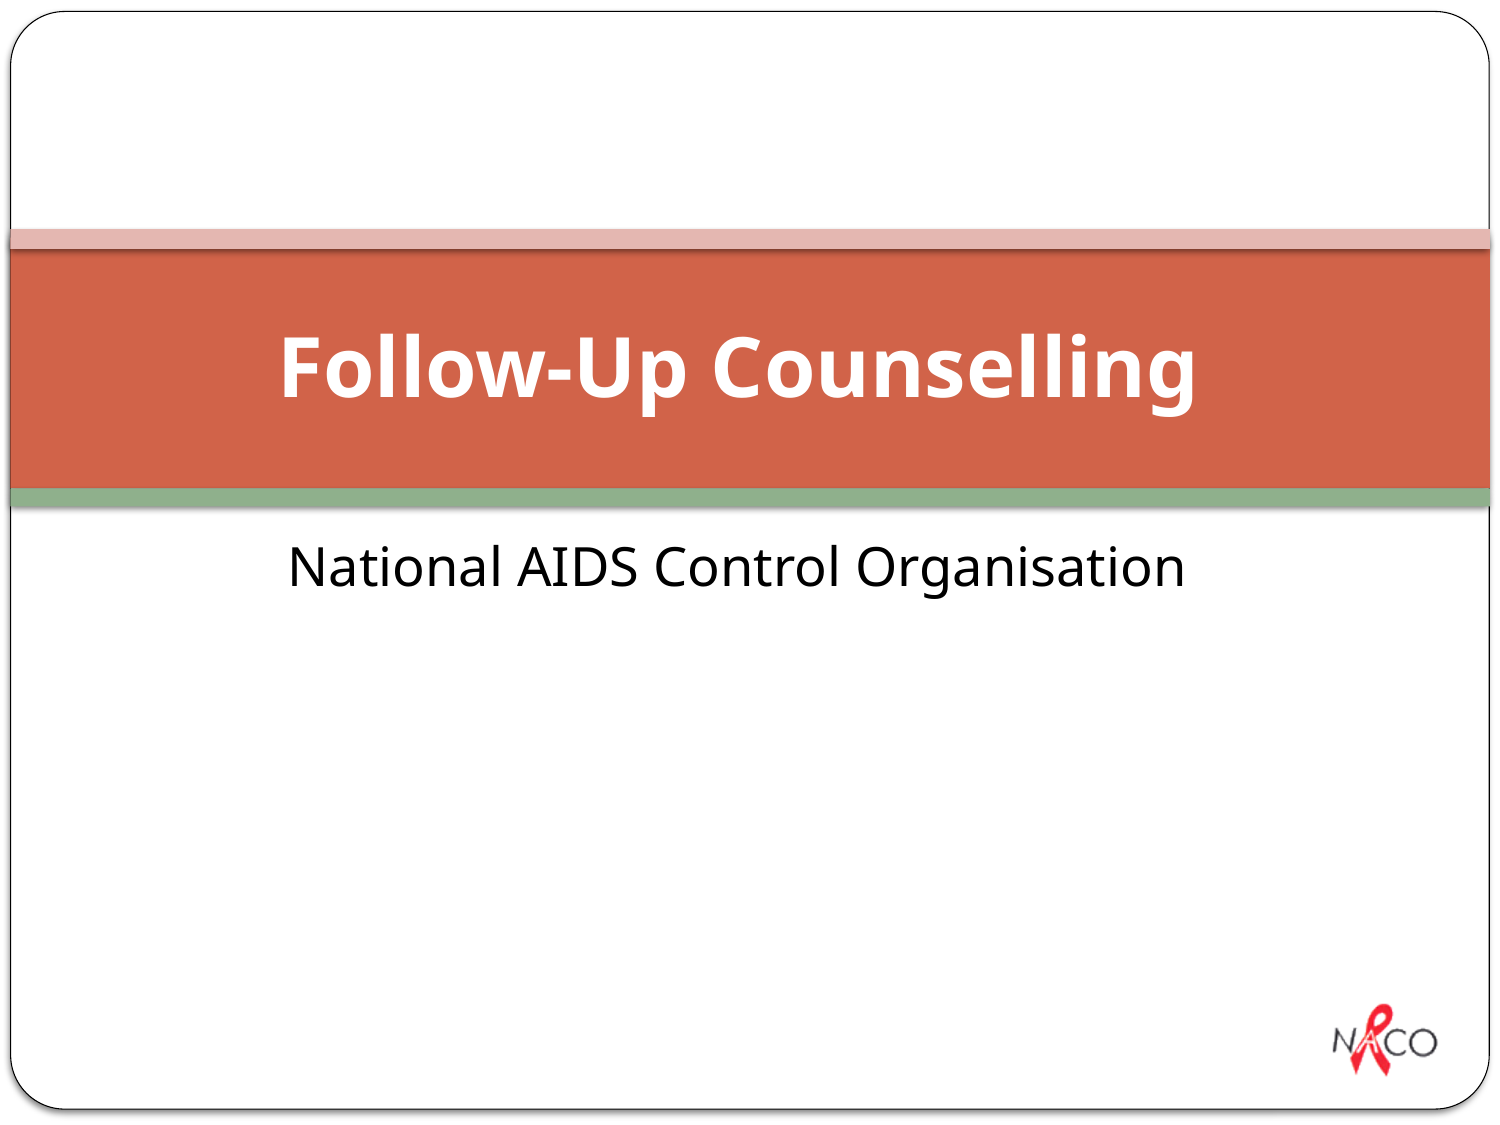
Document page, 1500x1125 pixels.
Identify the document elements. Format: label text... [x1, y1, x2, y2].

picture [1324, 999, 1443, 1083]
title Follow-Up Counselling [74, 246, 1426, 489]
subtitle National AIDS Control Organisation [212, 524, 1263, 788]
